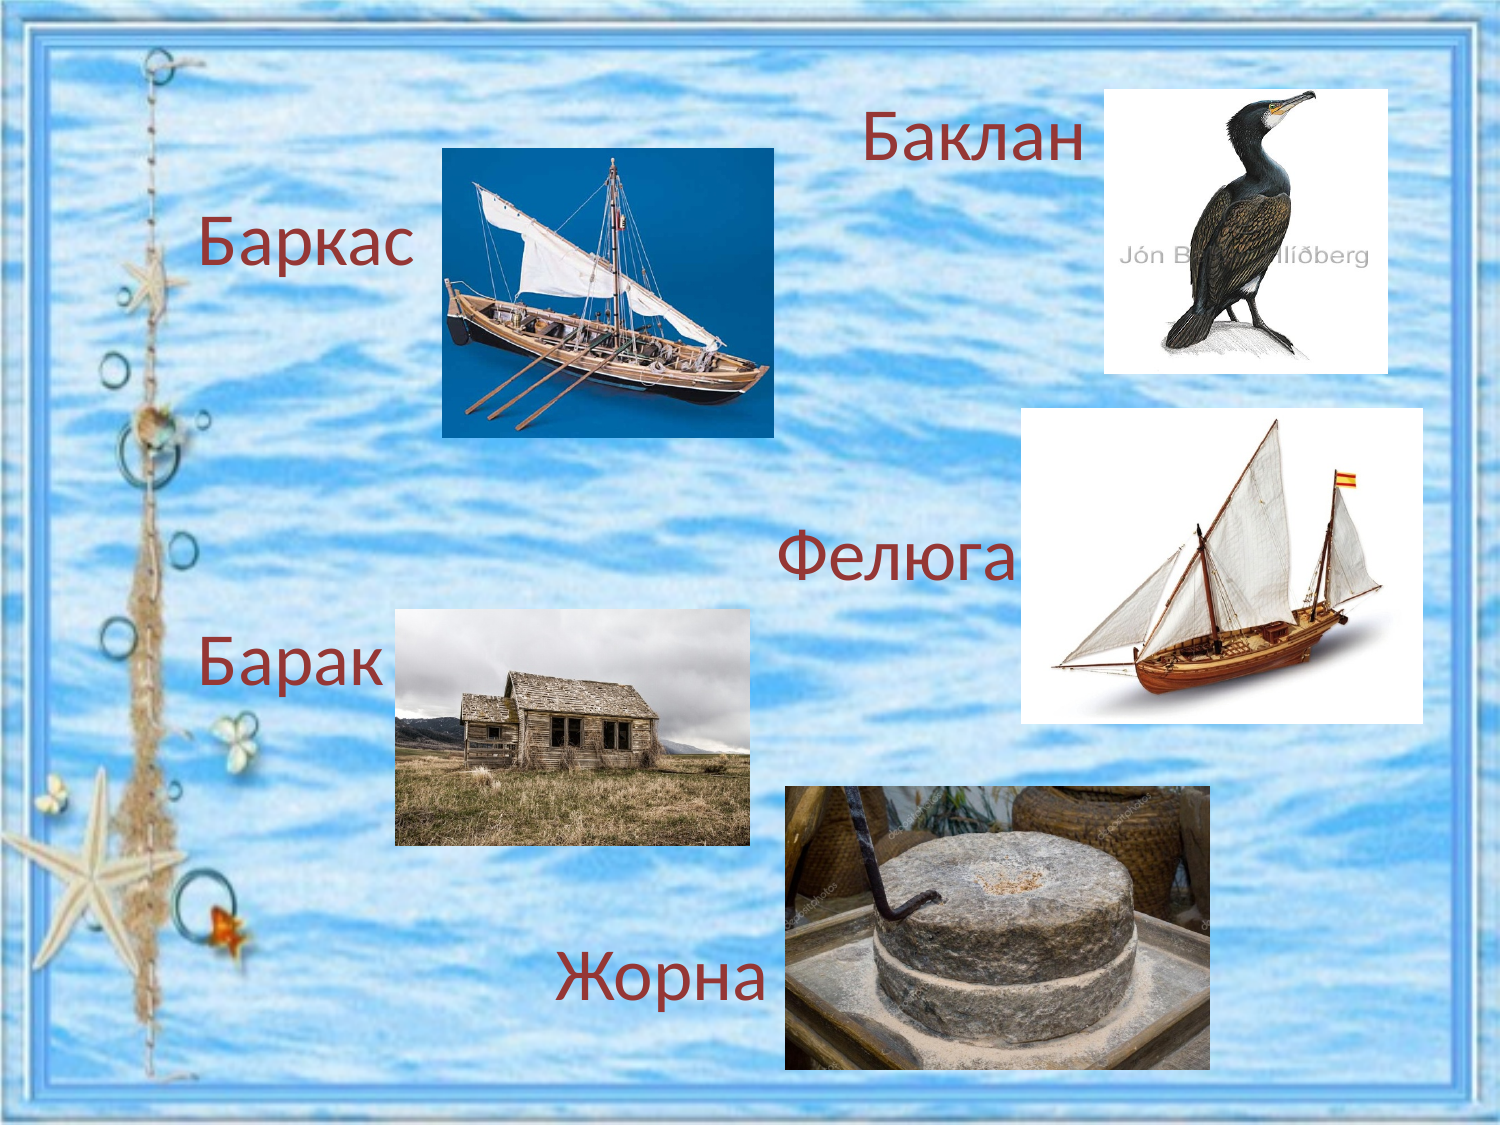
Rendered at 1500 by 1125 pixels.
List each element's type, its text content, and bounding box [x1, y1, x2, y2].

picture [1021, 408, 1423, 724]
picture [395, 609, 751, 847]
picture [785, 786, 1211, 1071]
list Баклан Баркас Фелюга Барак Жорна [183, 78, 1459, 1125]
picture [442, 148, 774, 438]
picture [1104, 89, 1389, 374]
picture [0, 0, 1500, 1125]
